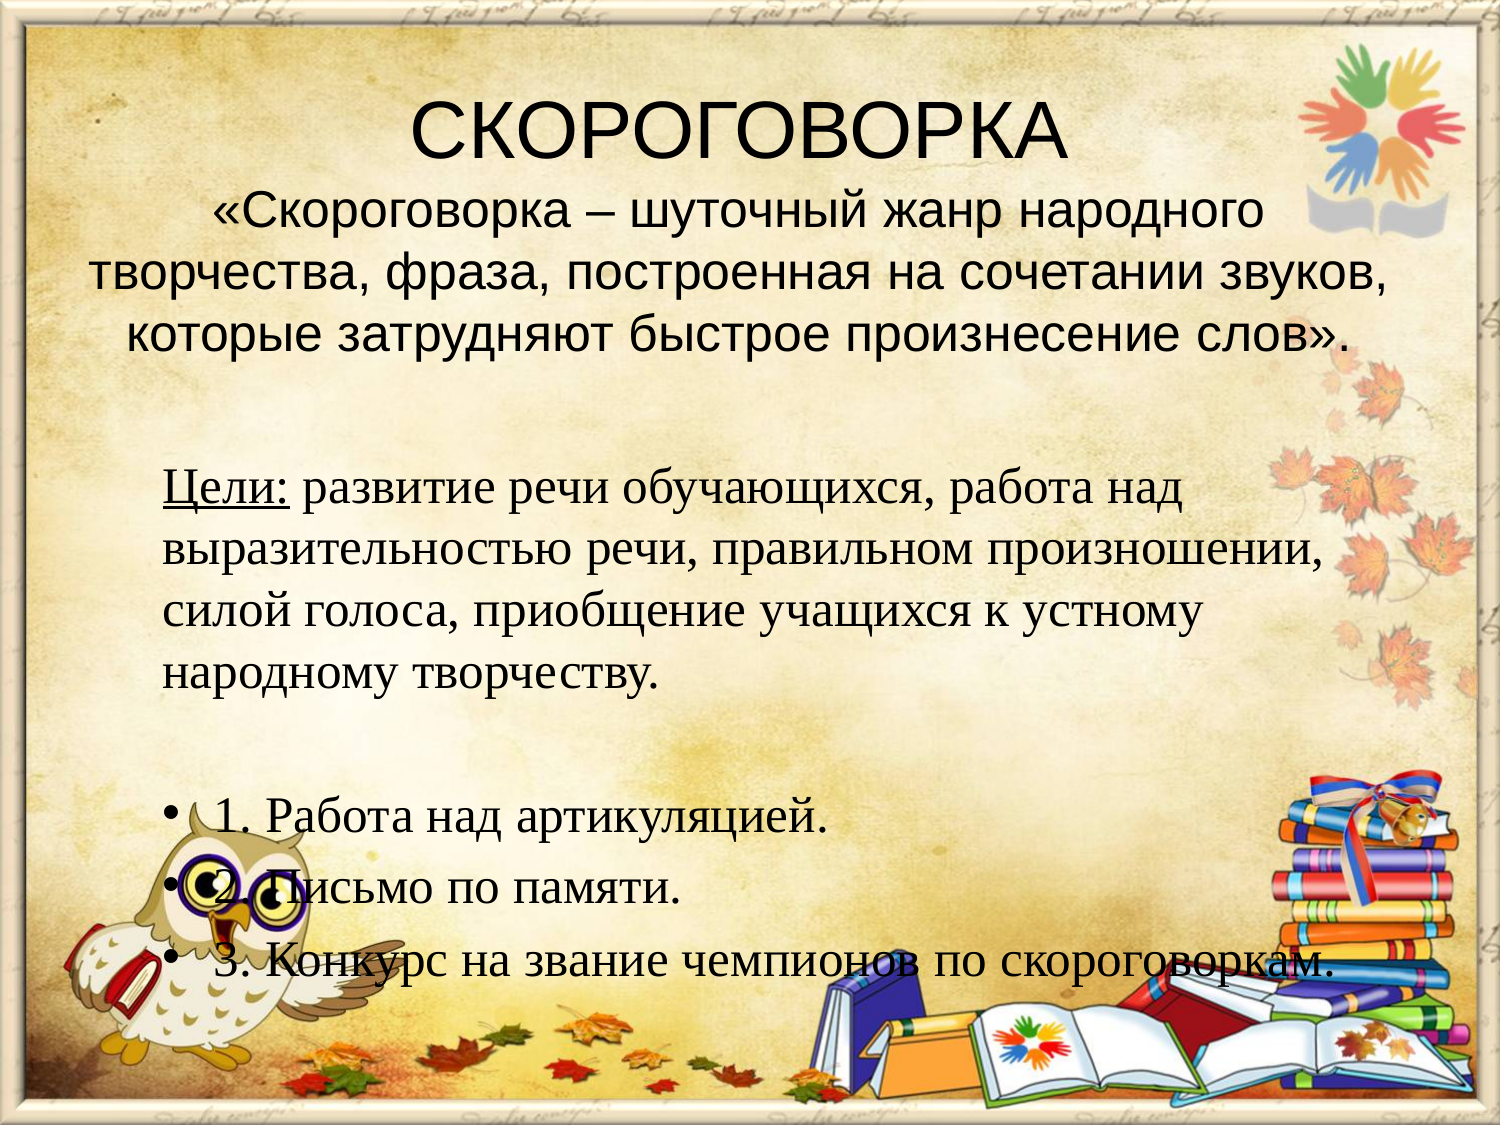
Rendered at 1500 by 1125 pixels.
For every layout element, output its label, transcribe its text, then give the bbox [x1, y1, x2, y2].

title СКОРОГОВОРКА «Скороговорка – шуточный жанр народного творчества, фраза, построенная на сочетании звуков, которые затрудняют быстрое произнесение слов». [64, 54, 1415, 385]
list Цели: развитие речи обучающихся, работа над выразительностью речи, правильном произношении, силой голоса, приобщение учащихся к устному народному творчеству. 1. Работа над артикуляцией. 2. Письмо по памяти. 3. Конкурс на звание чемпионов по скороговоркам. [147, 444, 1363, 1011]
picture [0, 0, 1500, 1125]
